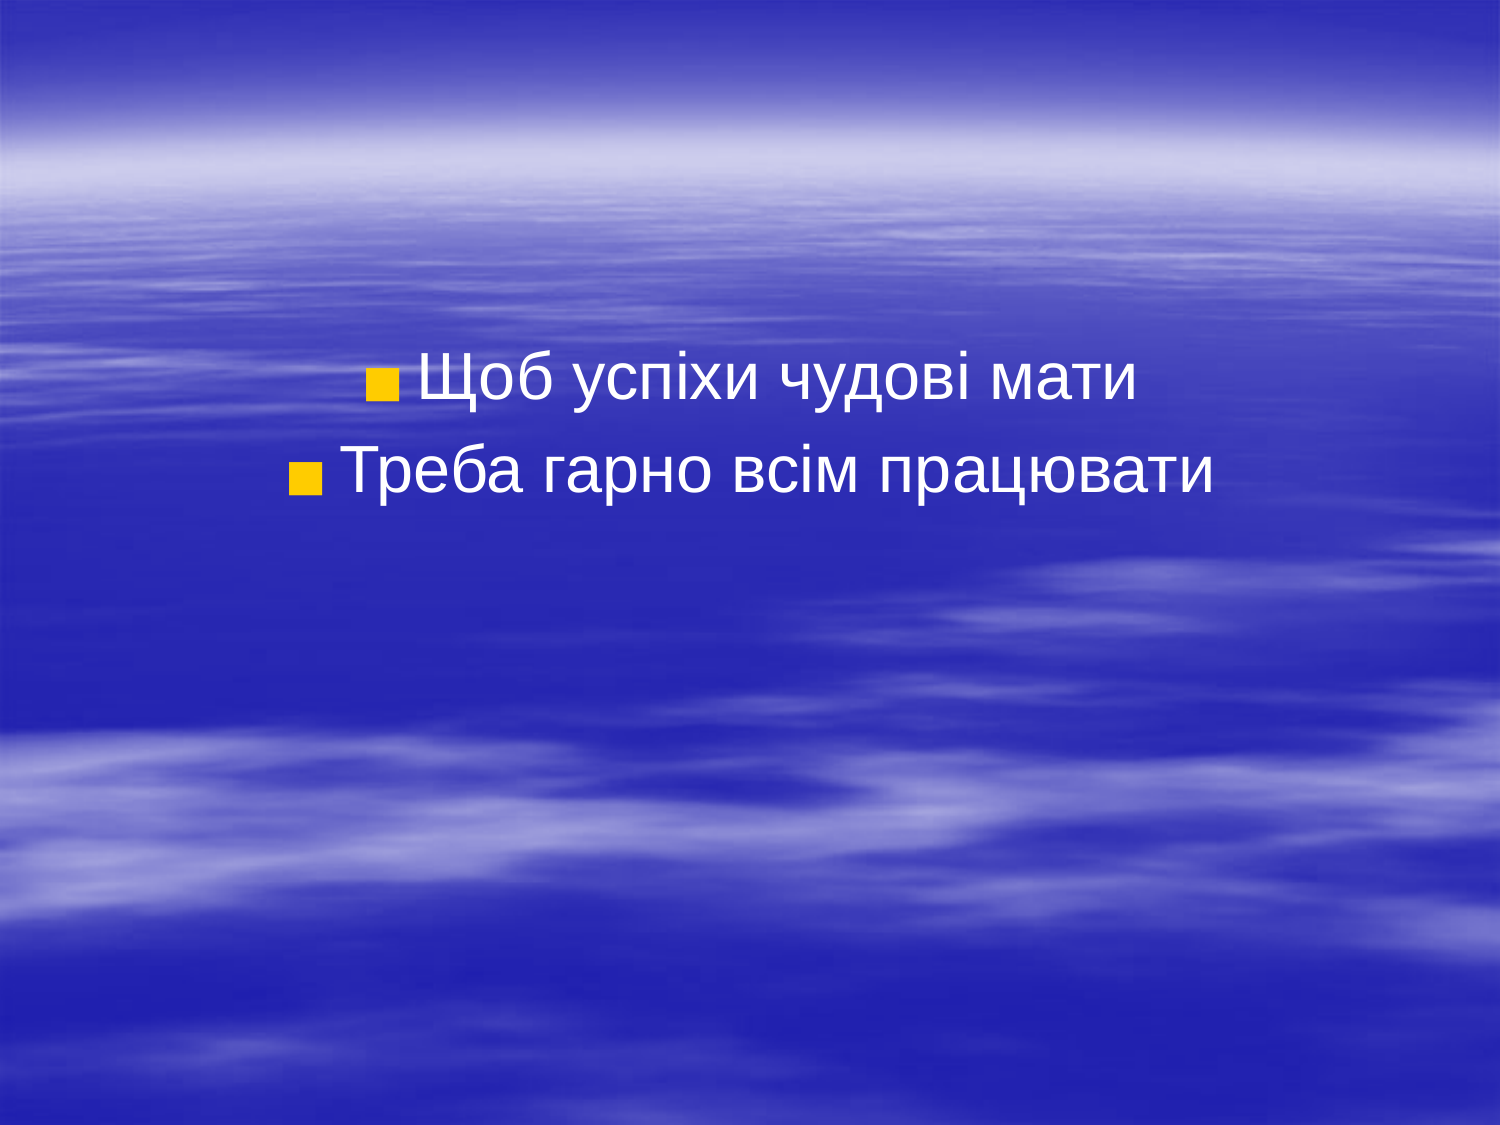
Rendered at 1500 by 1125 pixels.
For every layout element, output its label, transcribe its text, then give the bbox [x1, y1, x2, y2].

list Щоб успіхи чудові мати Треба гарно всім працювати [49, 324, 1451, 663]
picture [0, 0, 1500, 1125]
